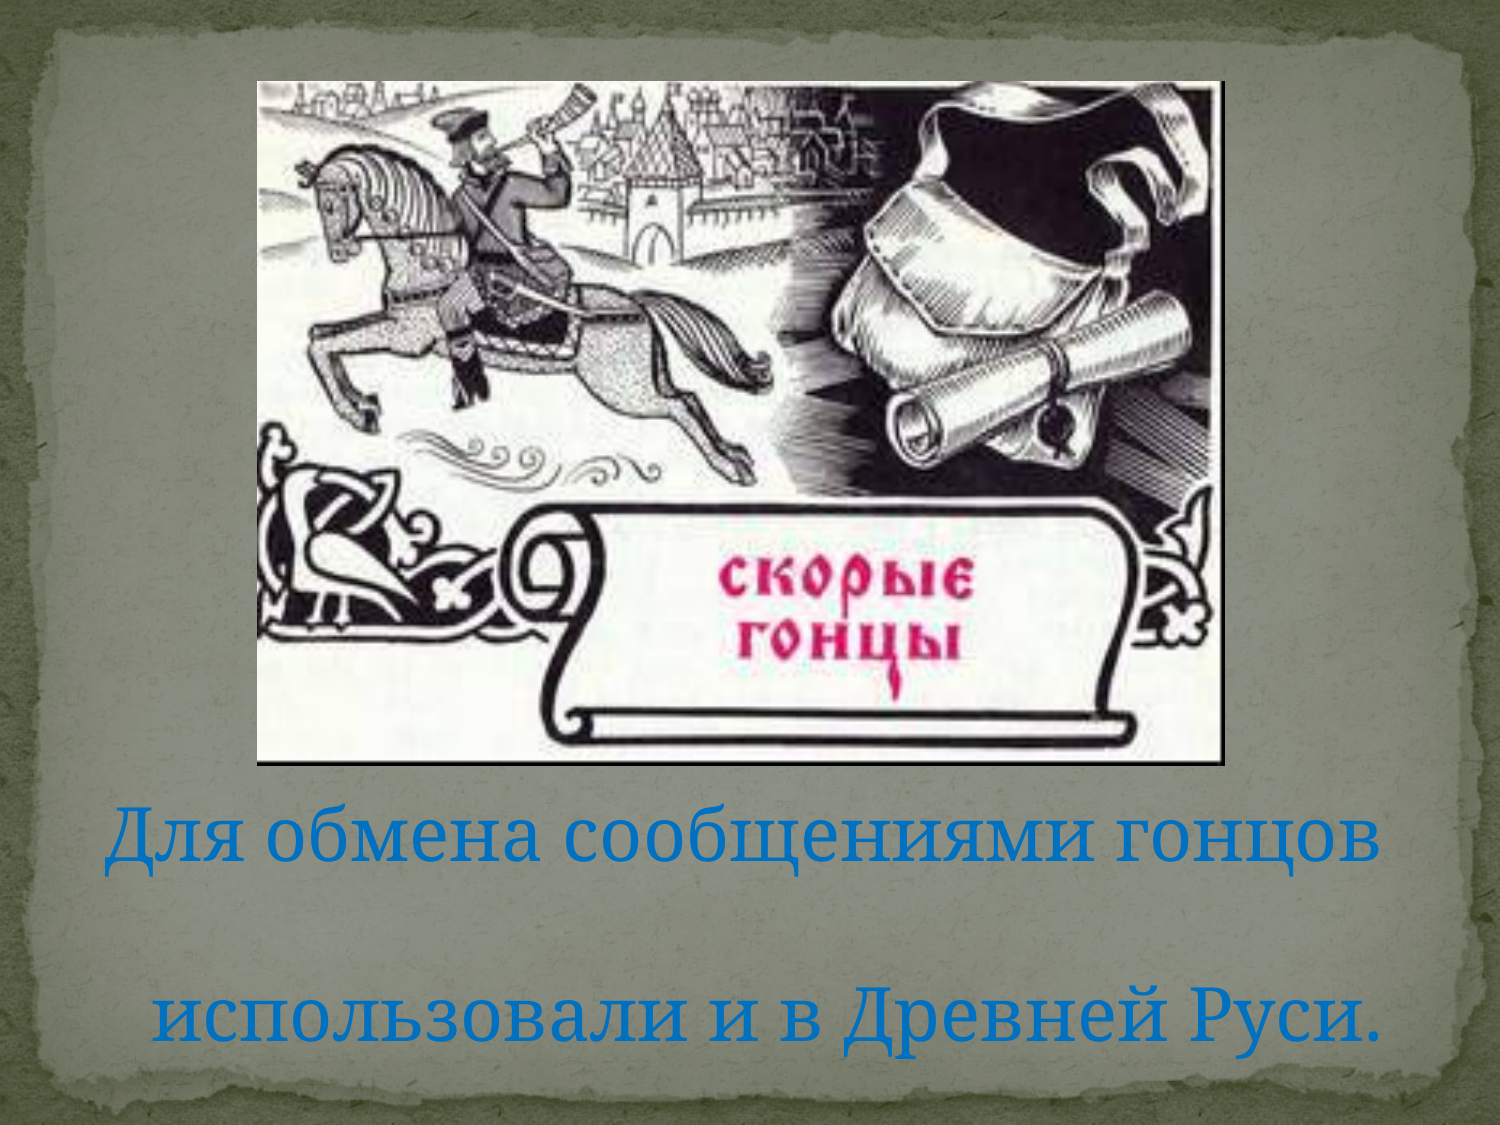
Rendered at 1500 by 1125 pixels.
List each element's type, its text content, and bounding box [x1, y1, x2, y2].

picture [257, 81, 1225, 766]
list Для обмена сообщениями гонцов использовали и в Древней Руси. [70, 117, 1421, 1079]
